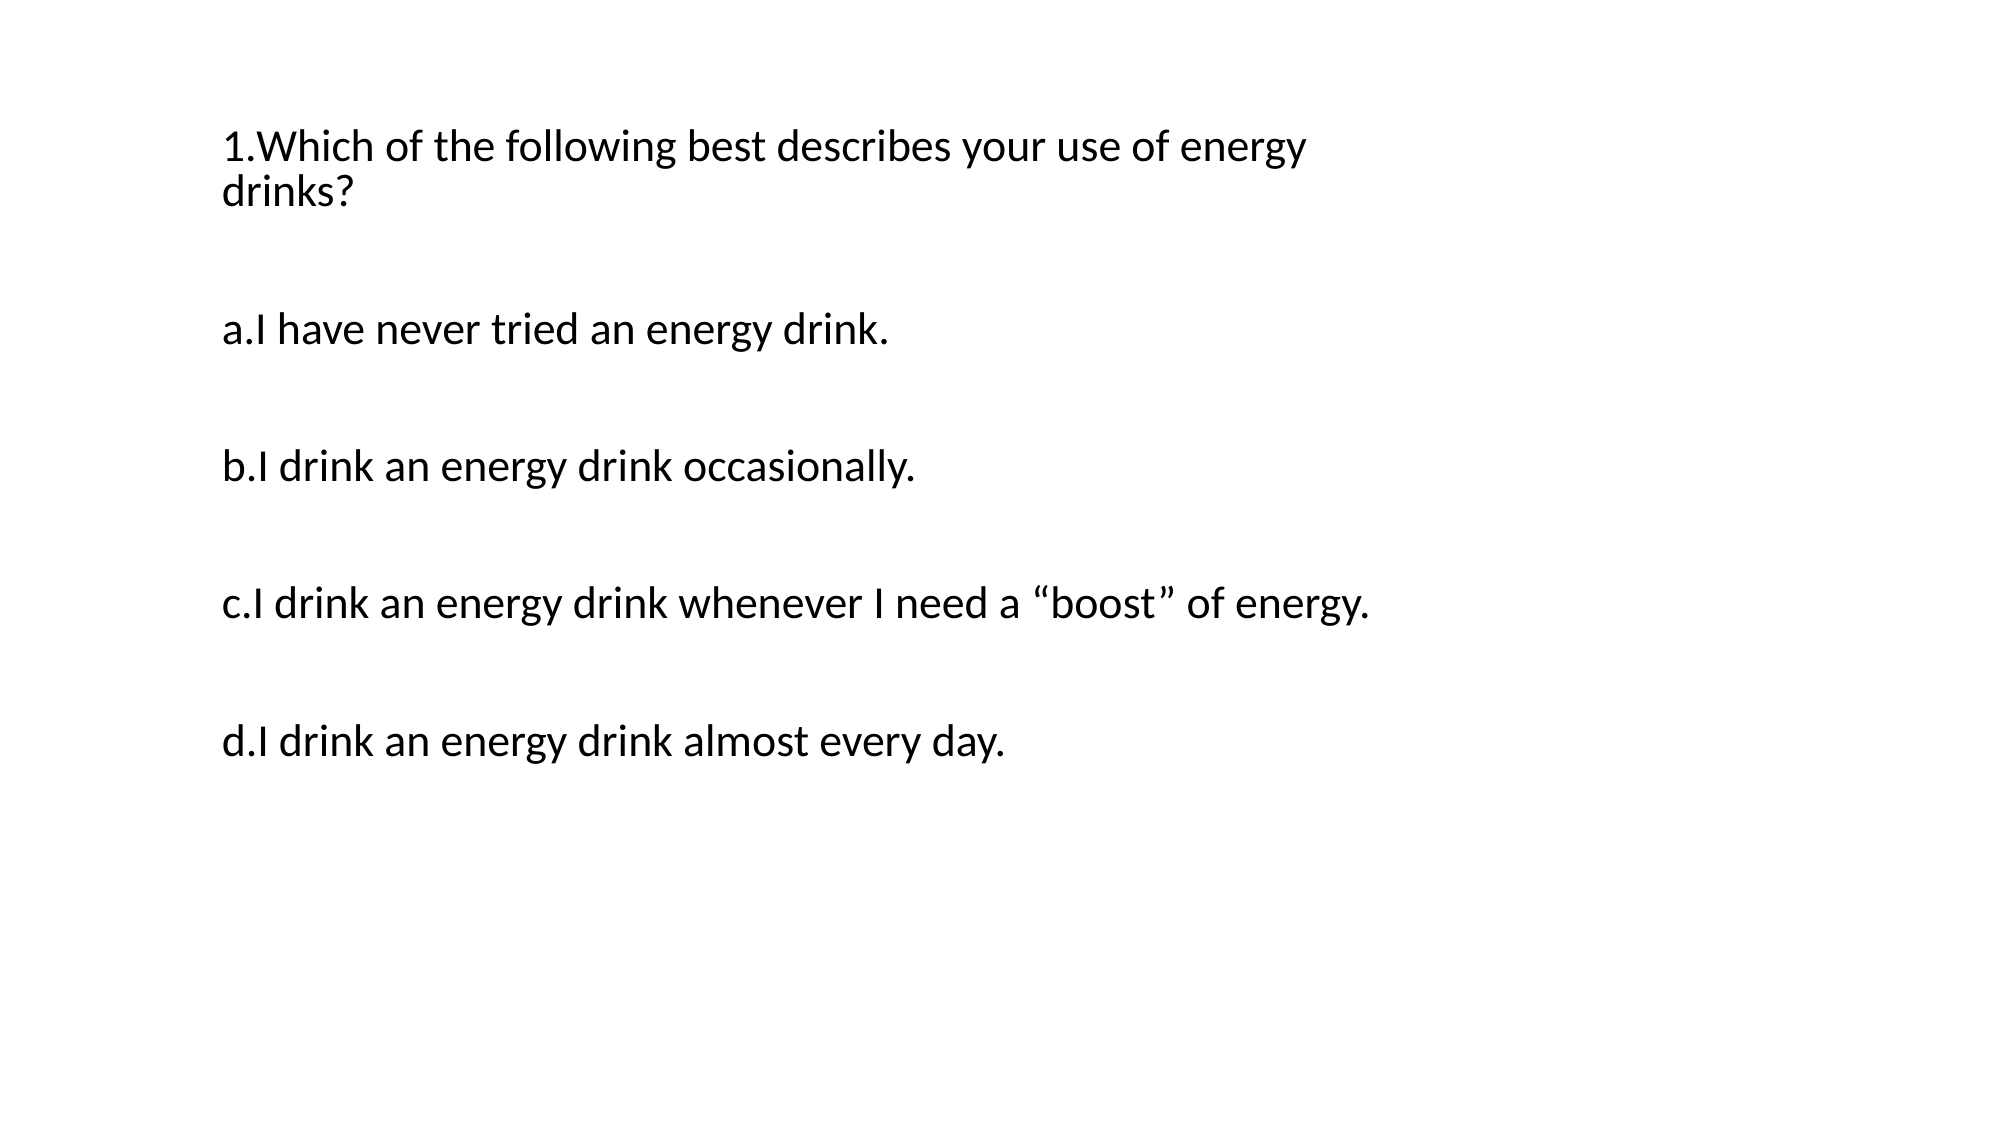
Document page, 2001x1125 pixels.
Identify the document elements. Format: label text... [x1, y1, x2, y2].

table_header Which of the following best describes your use of energy drinks? I have never tried an energy drink. I drink an energy drink occasionally. I drink an energy drink whenever I need a “boost” of energy. I drink an energy drink almost every day. [211, 90, 1455, 804]
